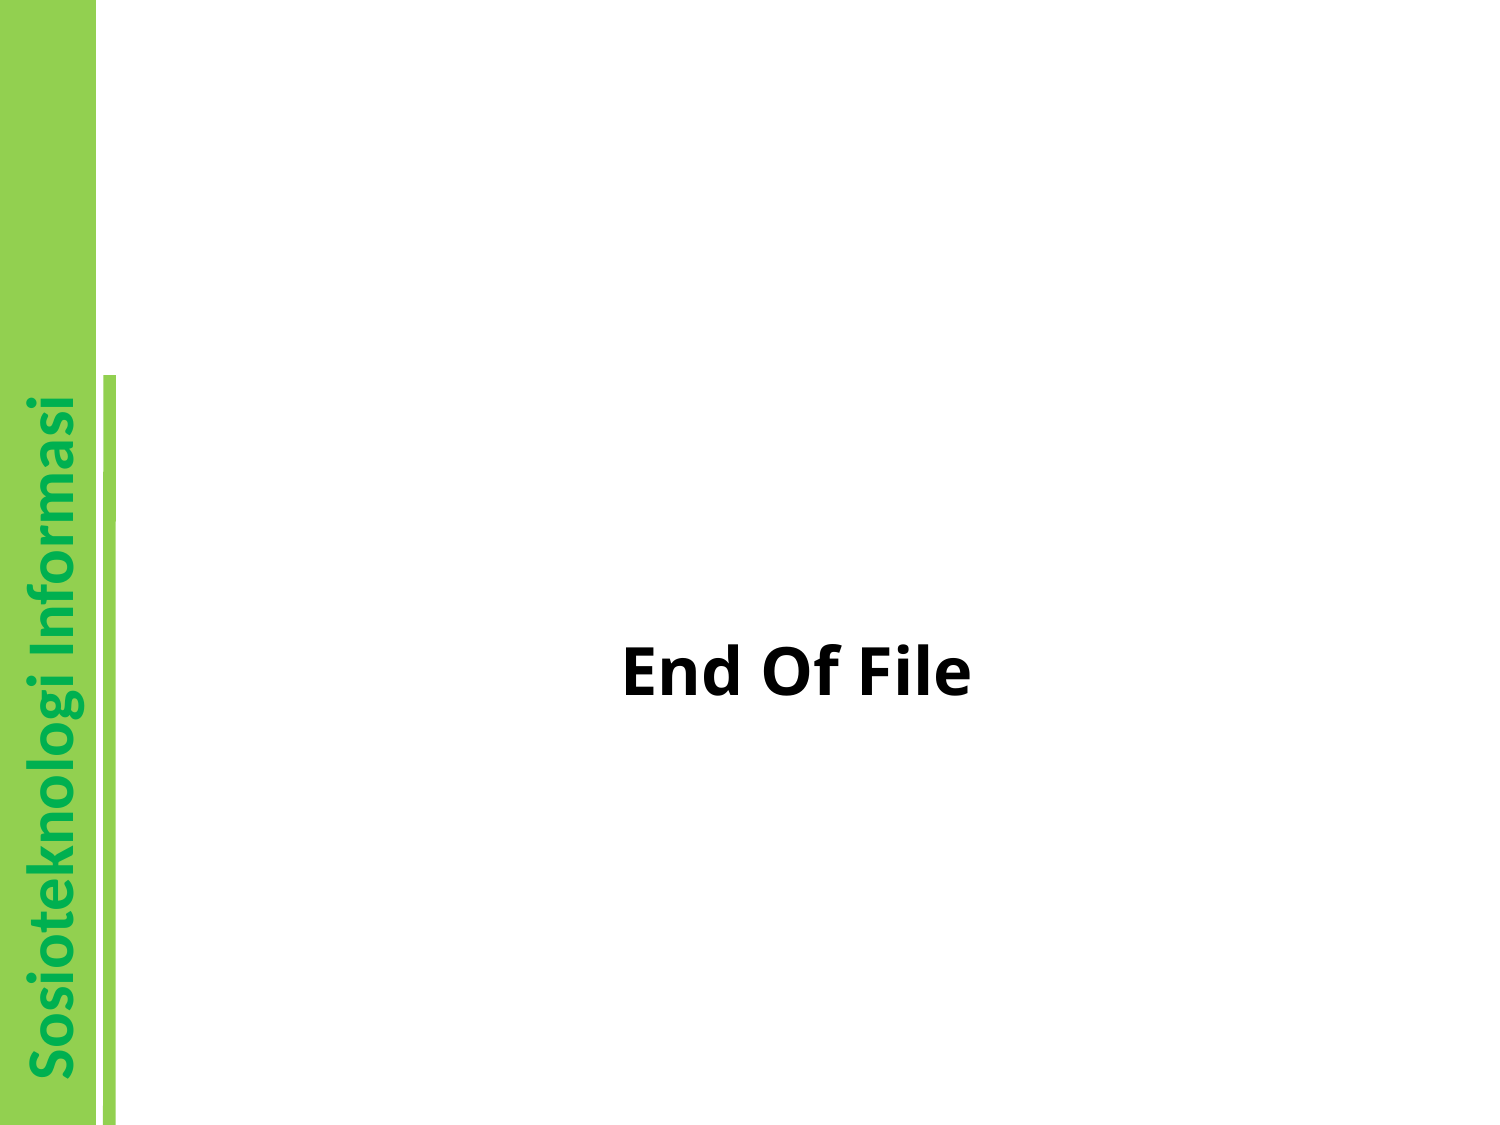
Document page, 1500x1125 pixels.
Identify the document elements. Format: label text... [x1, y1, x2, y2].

title End Of File [93, 597, 1500, 741]
